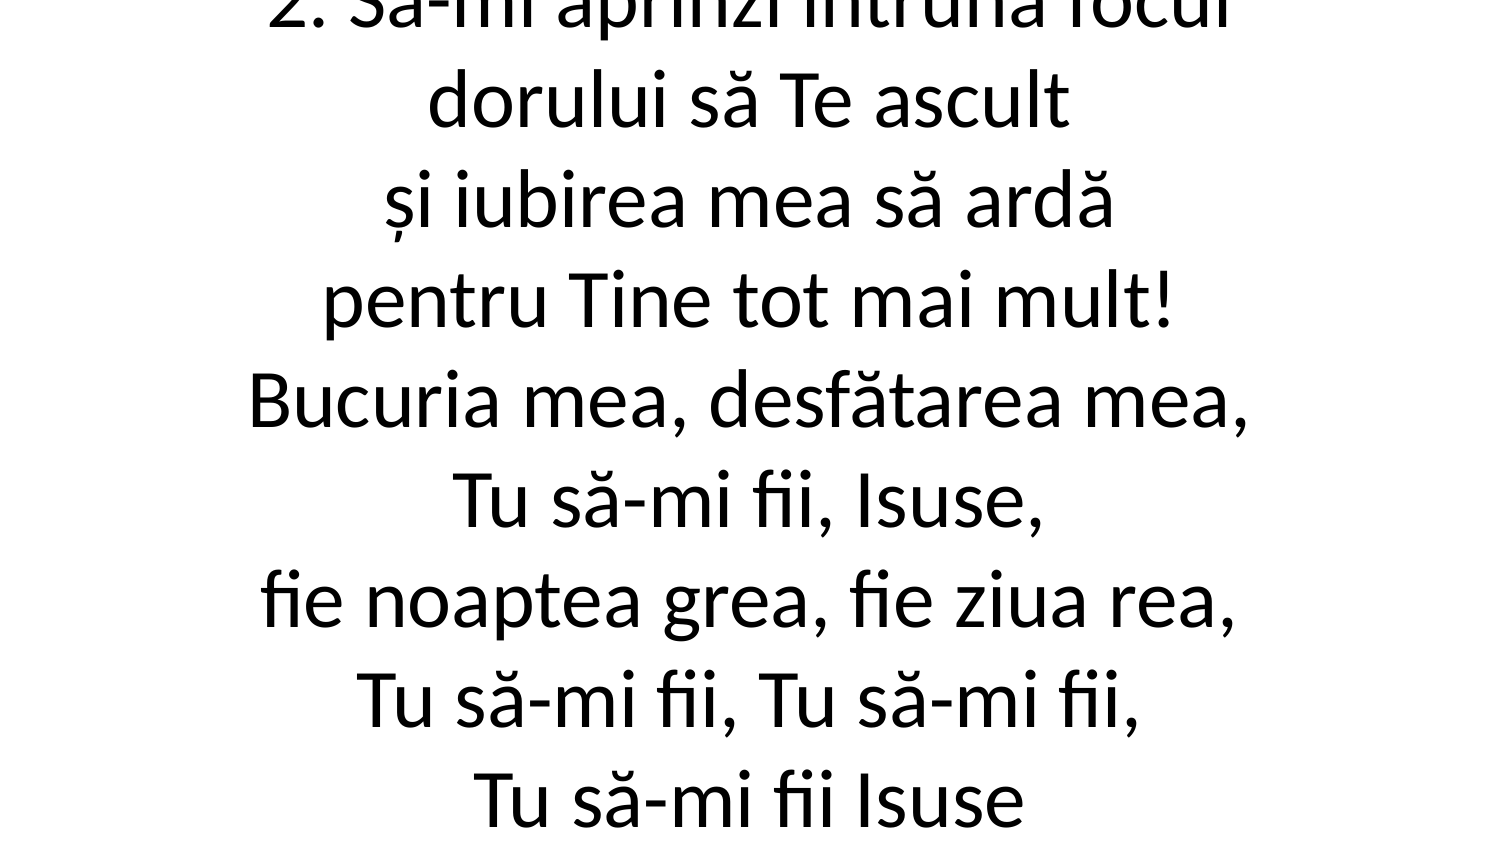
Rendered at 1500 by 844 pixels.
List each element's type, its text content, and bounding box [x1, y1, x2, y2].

text_box 2. Să-mi aprinzi întruna focul dorului să Te ascult și iubirea mea să ardă pentru Tine tot mai mult! Bucuria mea, desfătarea mea, Tu să-mi fii, Isuse, fie noaptea grea, fie ziua rea, Tu să-mi fii, Tu să-mi fii, Tu să-mi fii Isuse desfătarea mea, desfătarea mea. [182, 0, 1318, 844]
